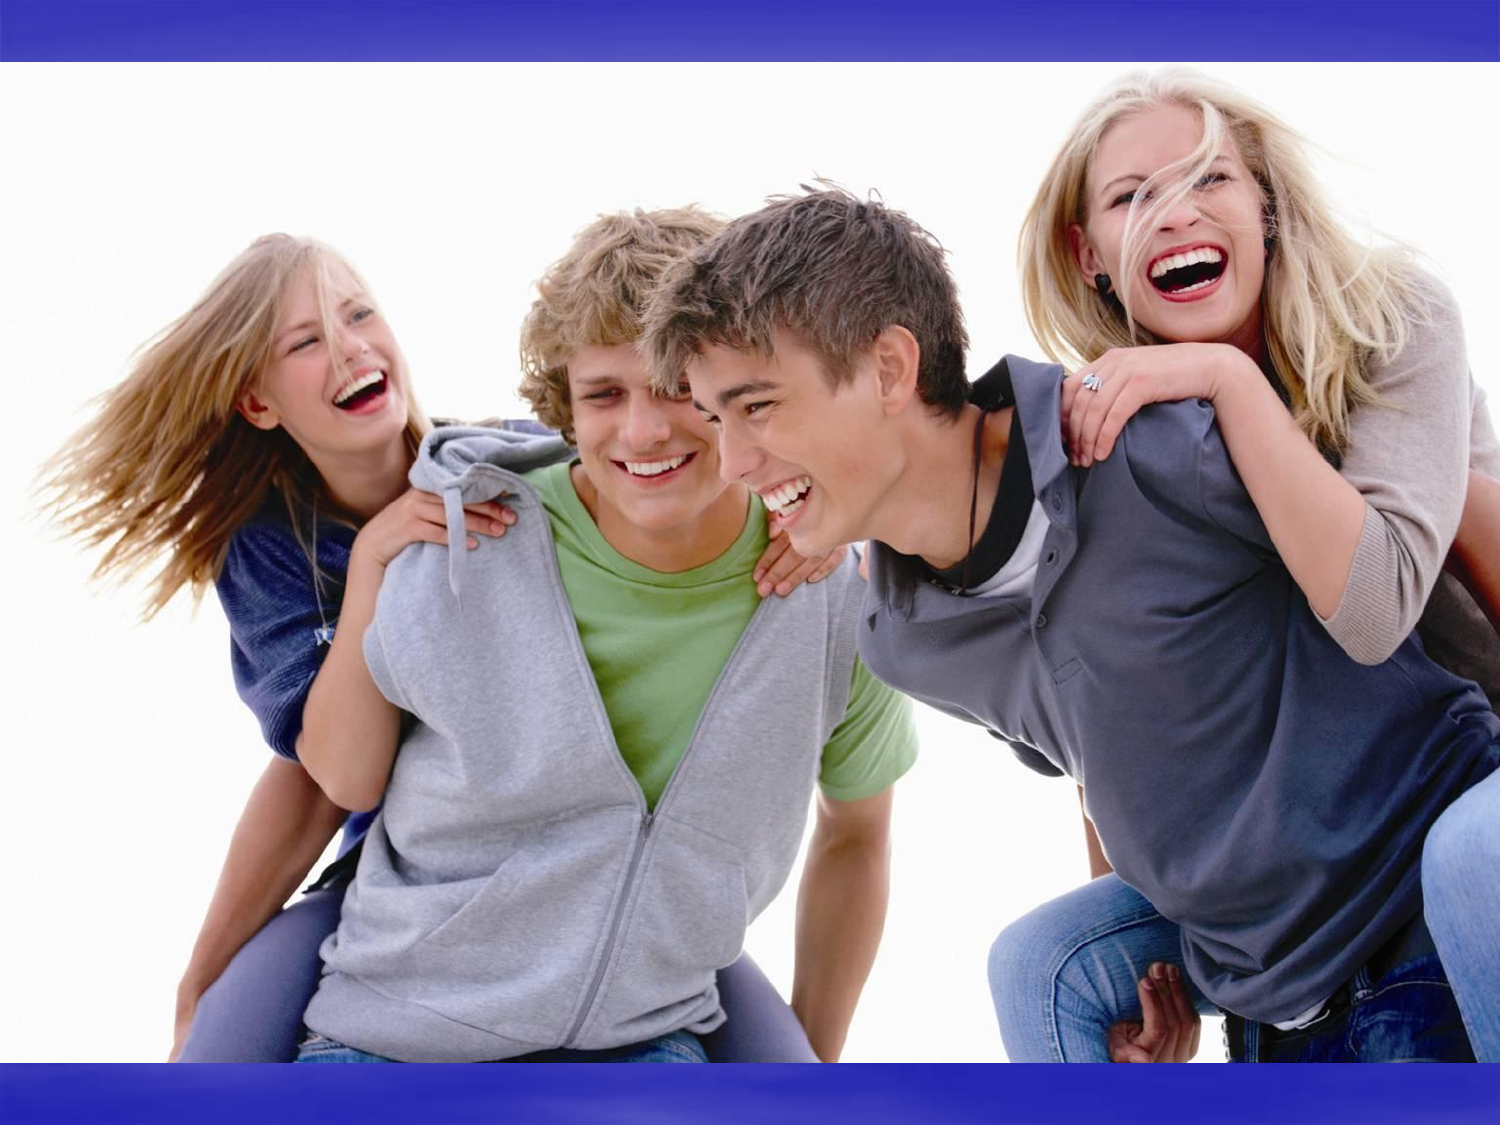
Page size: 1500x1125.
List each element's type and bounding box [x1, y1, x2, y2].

picture [0, 62, 1500, 1063]
